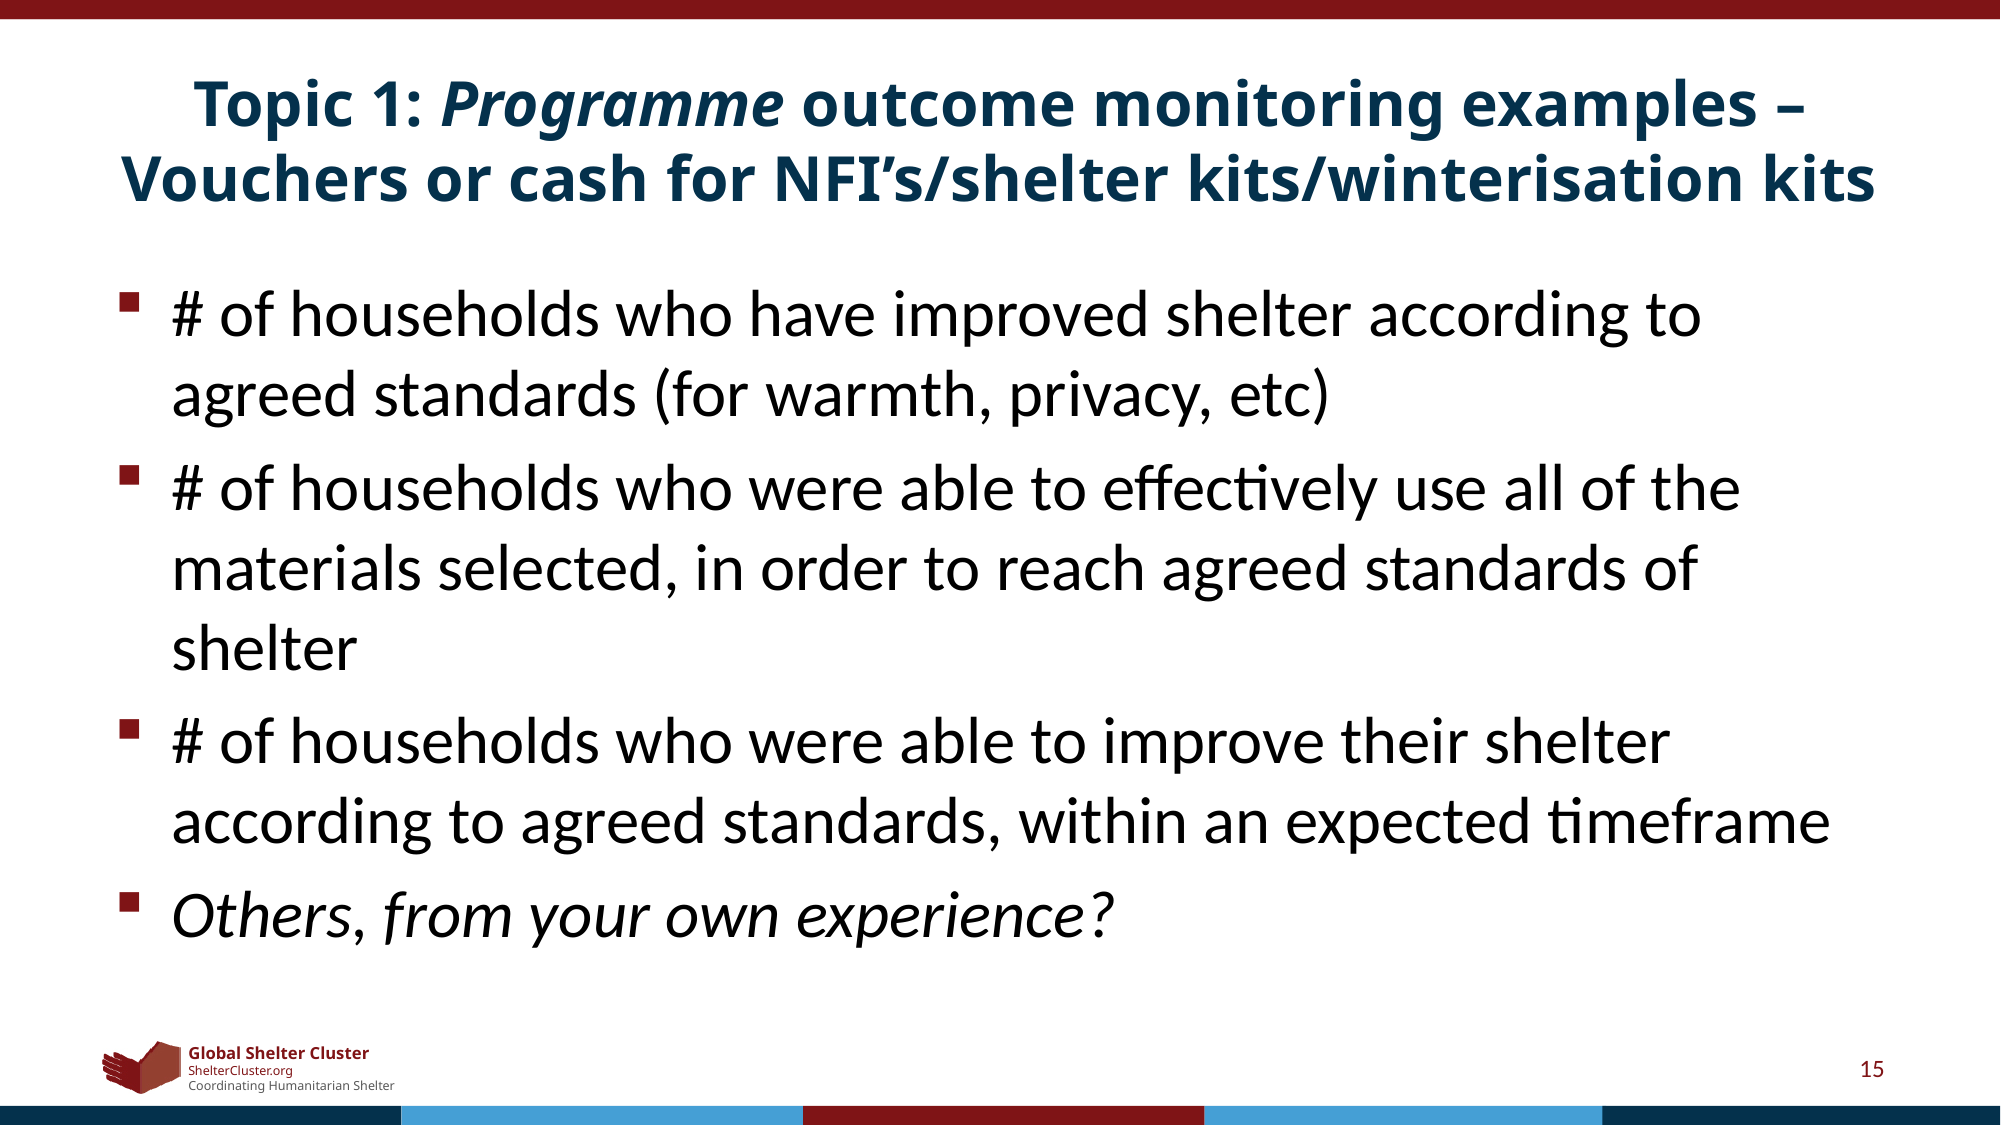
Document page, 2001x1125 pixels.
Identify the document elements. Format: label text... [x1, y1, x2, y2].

picture [102, 1041, 181, 1094]
slide_number 15 [1433, 1037, 1900, 1098]
list # of households who have improved shelter according to agreed standards (for warmth, privacy, etc) # of households who were able to effectively use all of the materials selected, in order to reach agreed standards of shelter # of households who were able to improve their shelter according to agreed standards, within an expected timeframe Others, from your own experience? [99, 262, 1900, 1005]
title Topic 1: Programme outcome monitoring examples – Vouchers or cash for NFI’s/shelter kits/winterisation kits [99, 45, 1900, 233]
